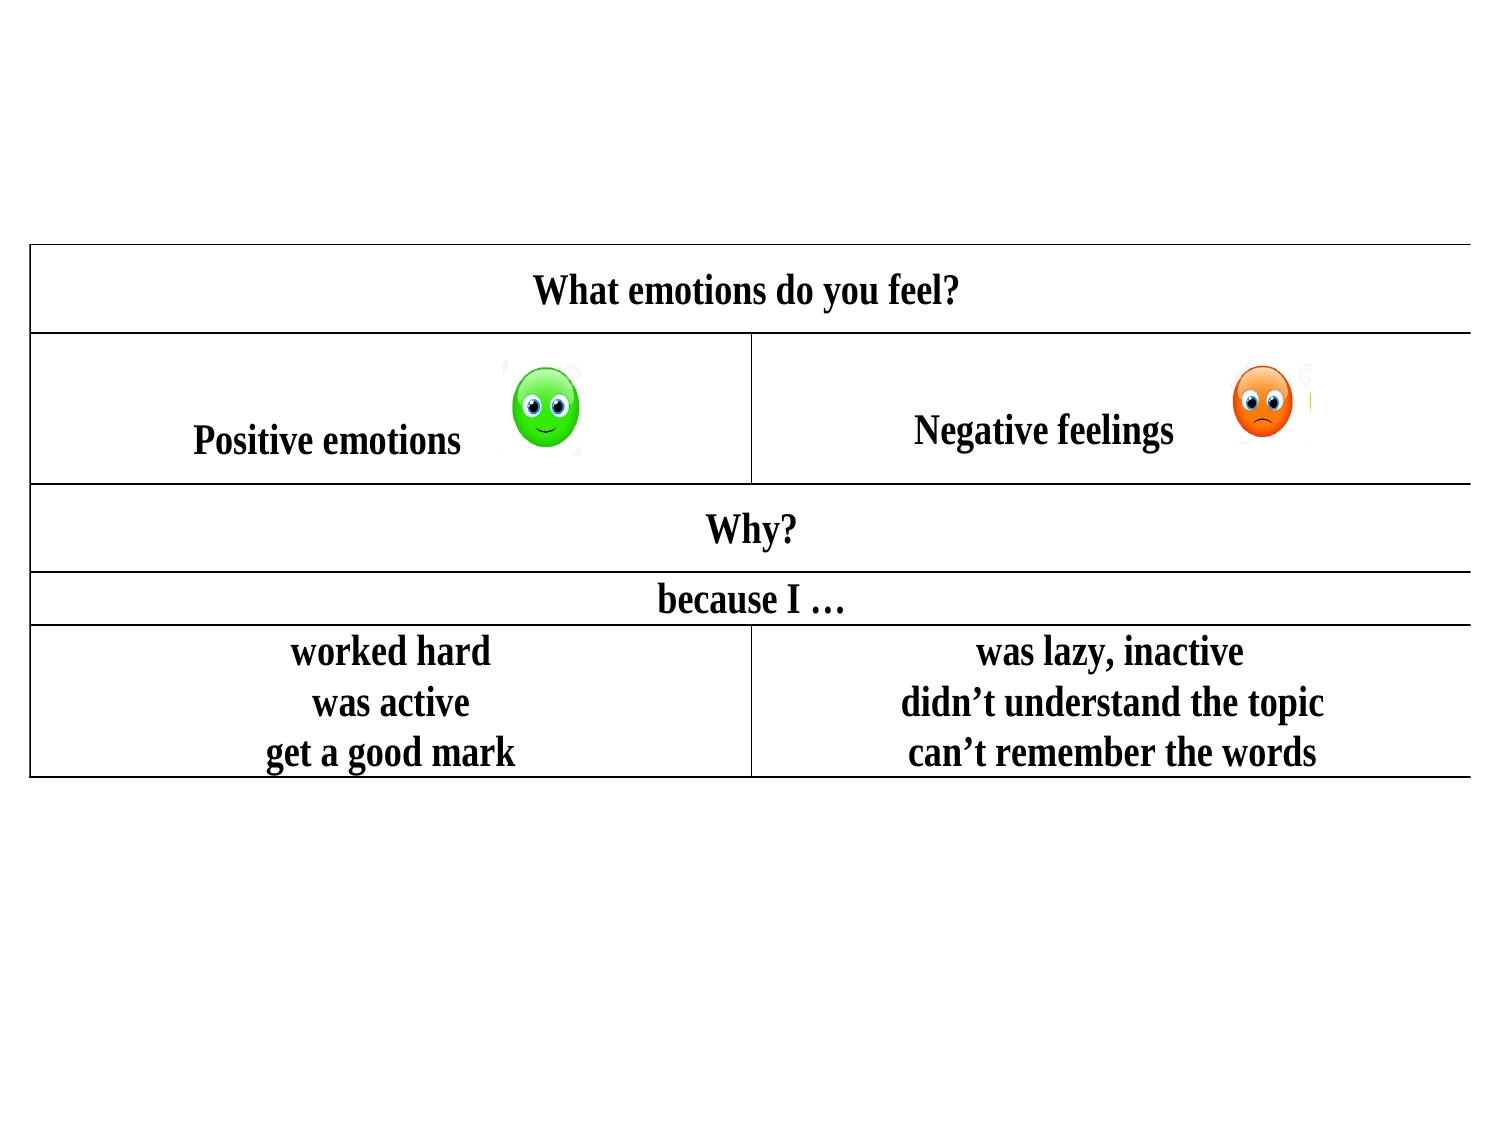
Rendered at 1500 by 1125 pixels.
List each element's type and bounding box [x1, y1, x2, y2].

text_box [29, 243, 1471, 870]
